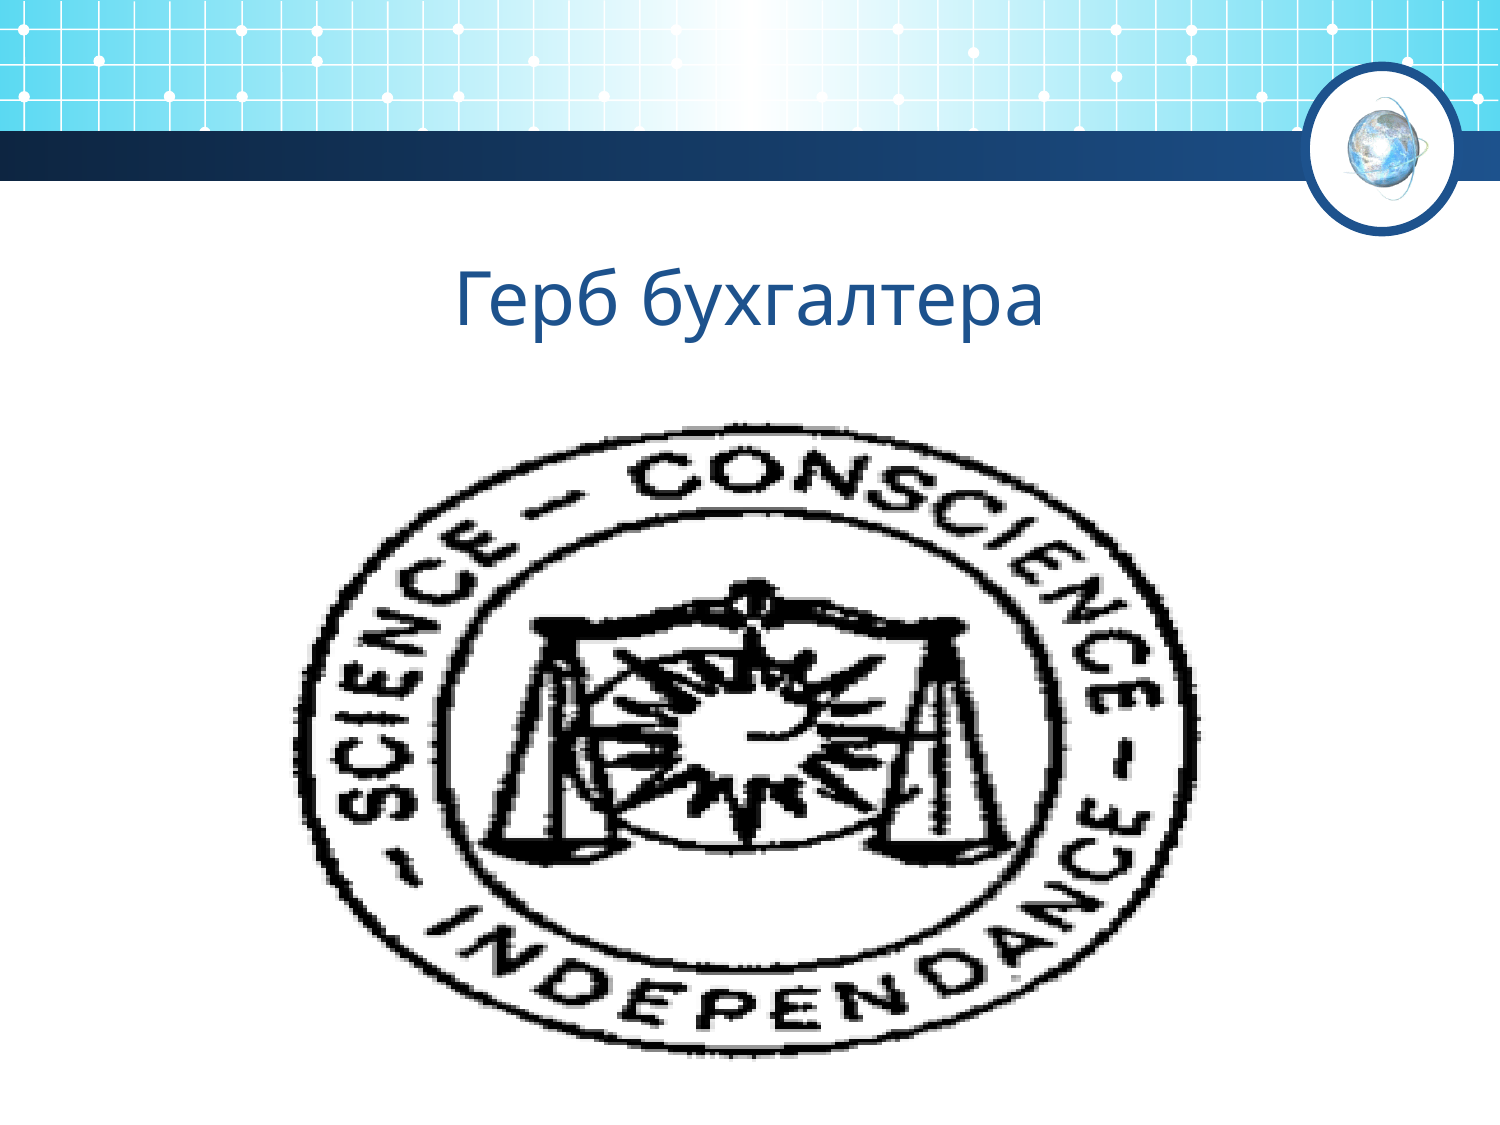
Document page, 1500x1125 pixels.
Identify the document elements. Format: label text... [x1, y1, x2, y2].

text_box Герб бухгалтера [0, 243, 1500, 349]
picture [288, 420, 1211, 1066]
picture [1310, 72, 1454, 226]
